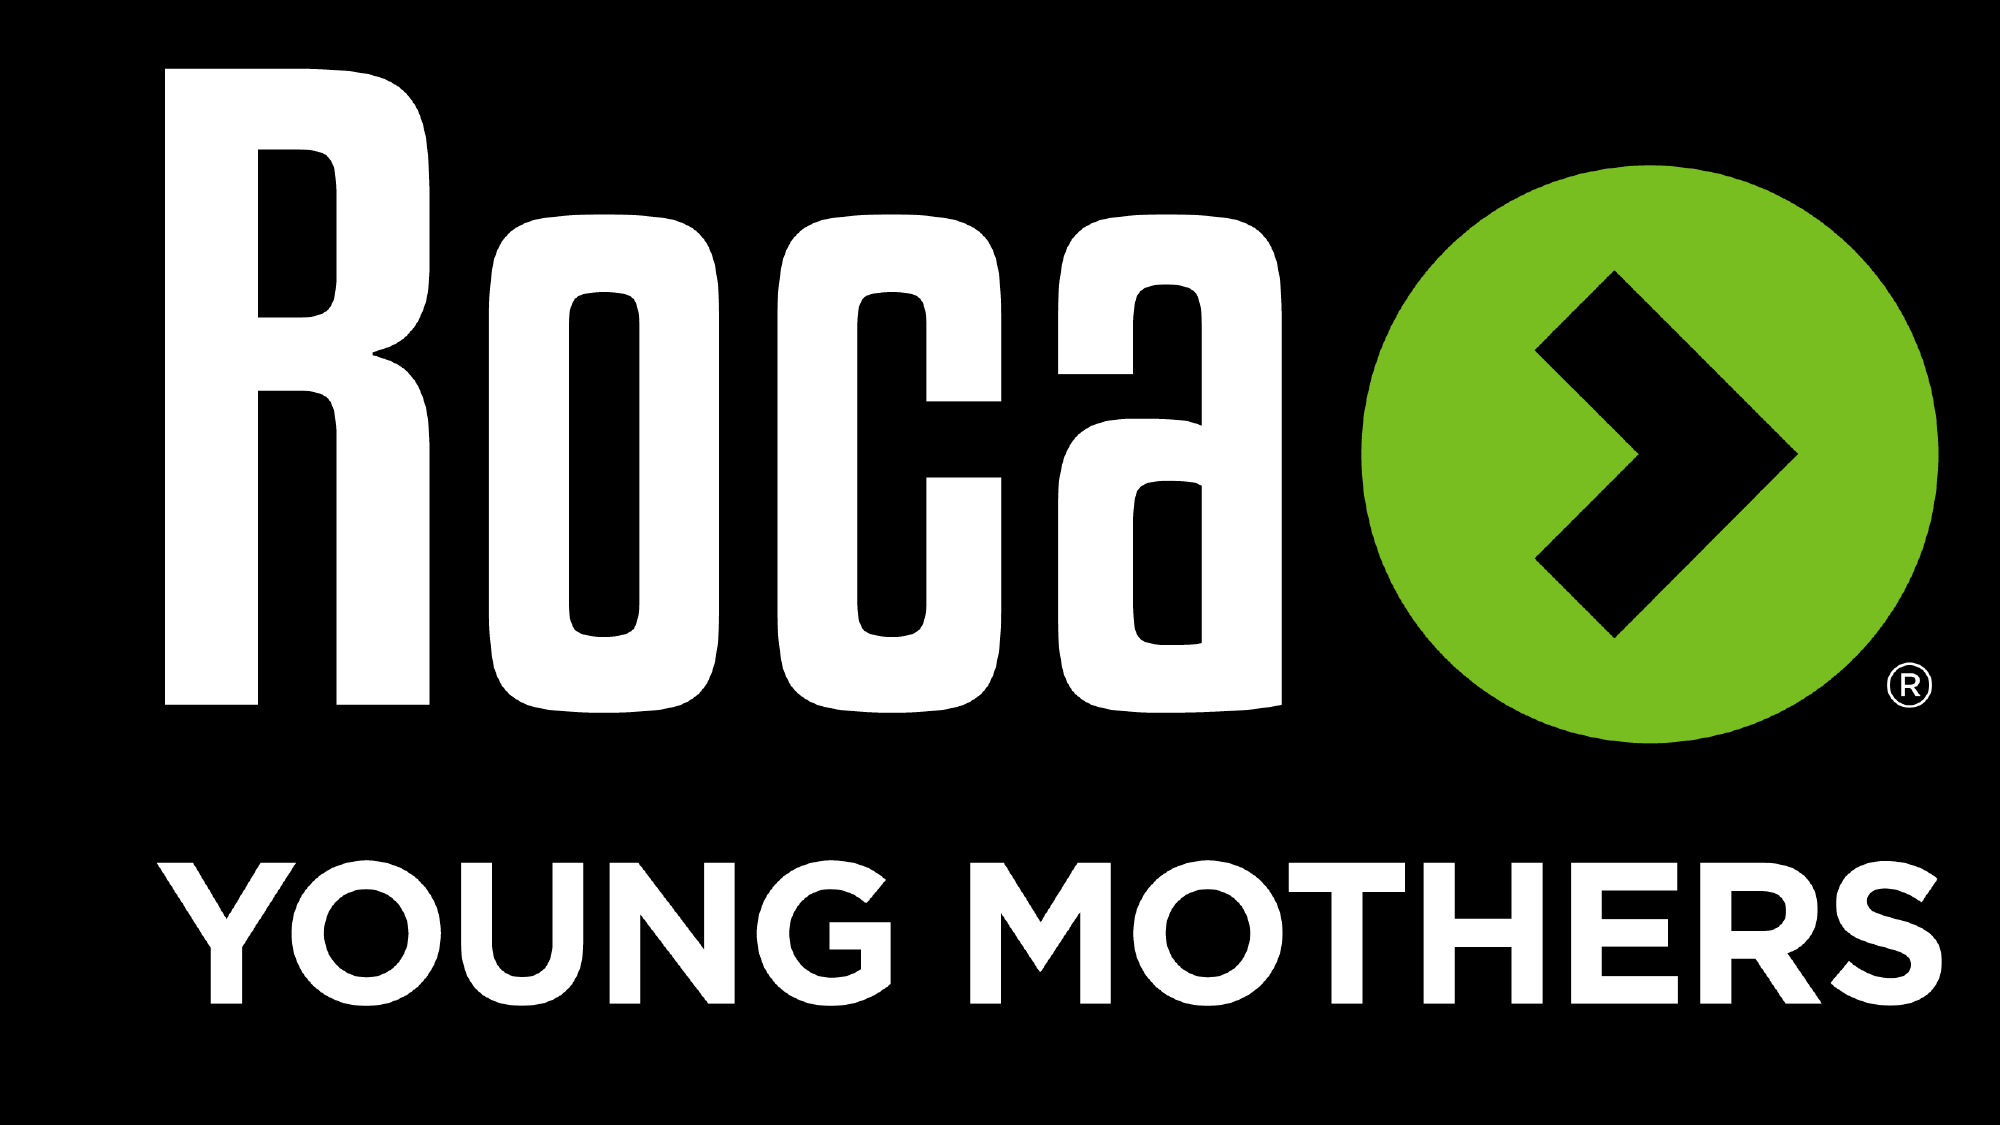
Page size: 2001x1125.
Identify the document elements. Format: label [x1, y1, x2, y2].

picture [156, 68, 1942, 1006]
